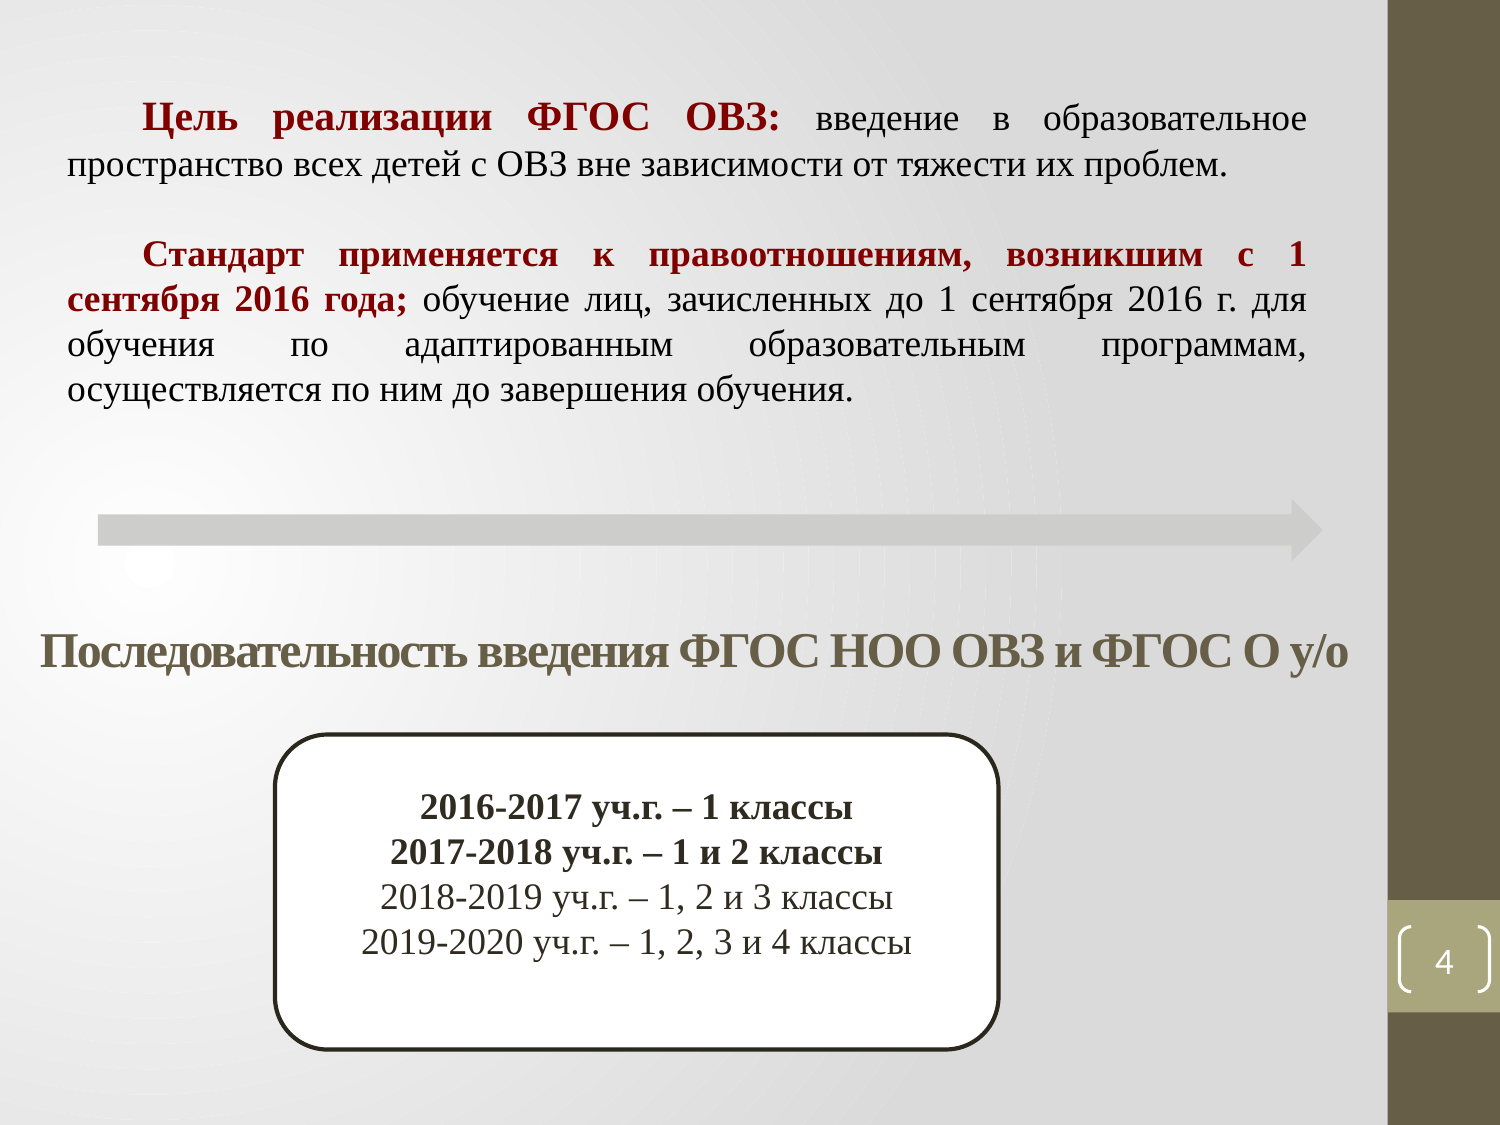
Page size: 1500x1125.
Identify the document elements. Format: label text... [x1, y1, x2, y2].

title Последовательность введения ФГОС НОО ОВЗ и ФГОС О у/о [24, 576, 1375, 720]
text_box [274, 733, 999, 1051]
text_box Цель реализации ФГОС ОВЗ: введение в образовательное пространство всех детей с ОВЗ вне зависимости от тяжести их проблем. Стандарт применяется к правоотношениям, возникшим с 1 сентября 2016 года; обучение лиц, зачисленных до 1 сентября 2016 г. для обучения по адаптированным образовательным программам, осуществляется по ним до завершения обучения. [52, 81, 1323, 532]
text_box [97, 498, 1323, 562]
slide_number 4 [1397, 925, 1492, 994]
